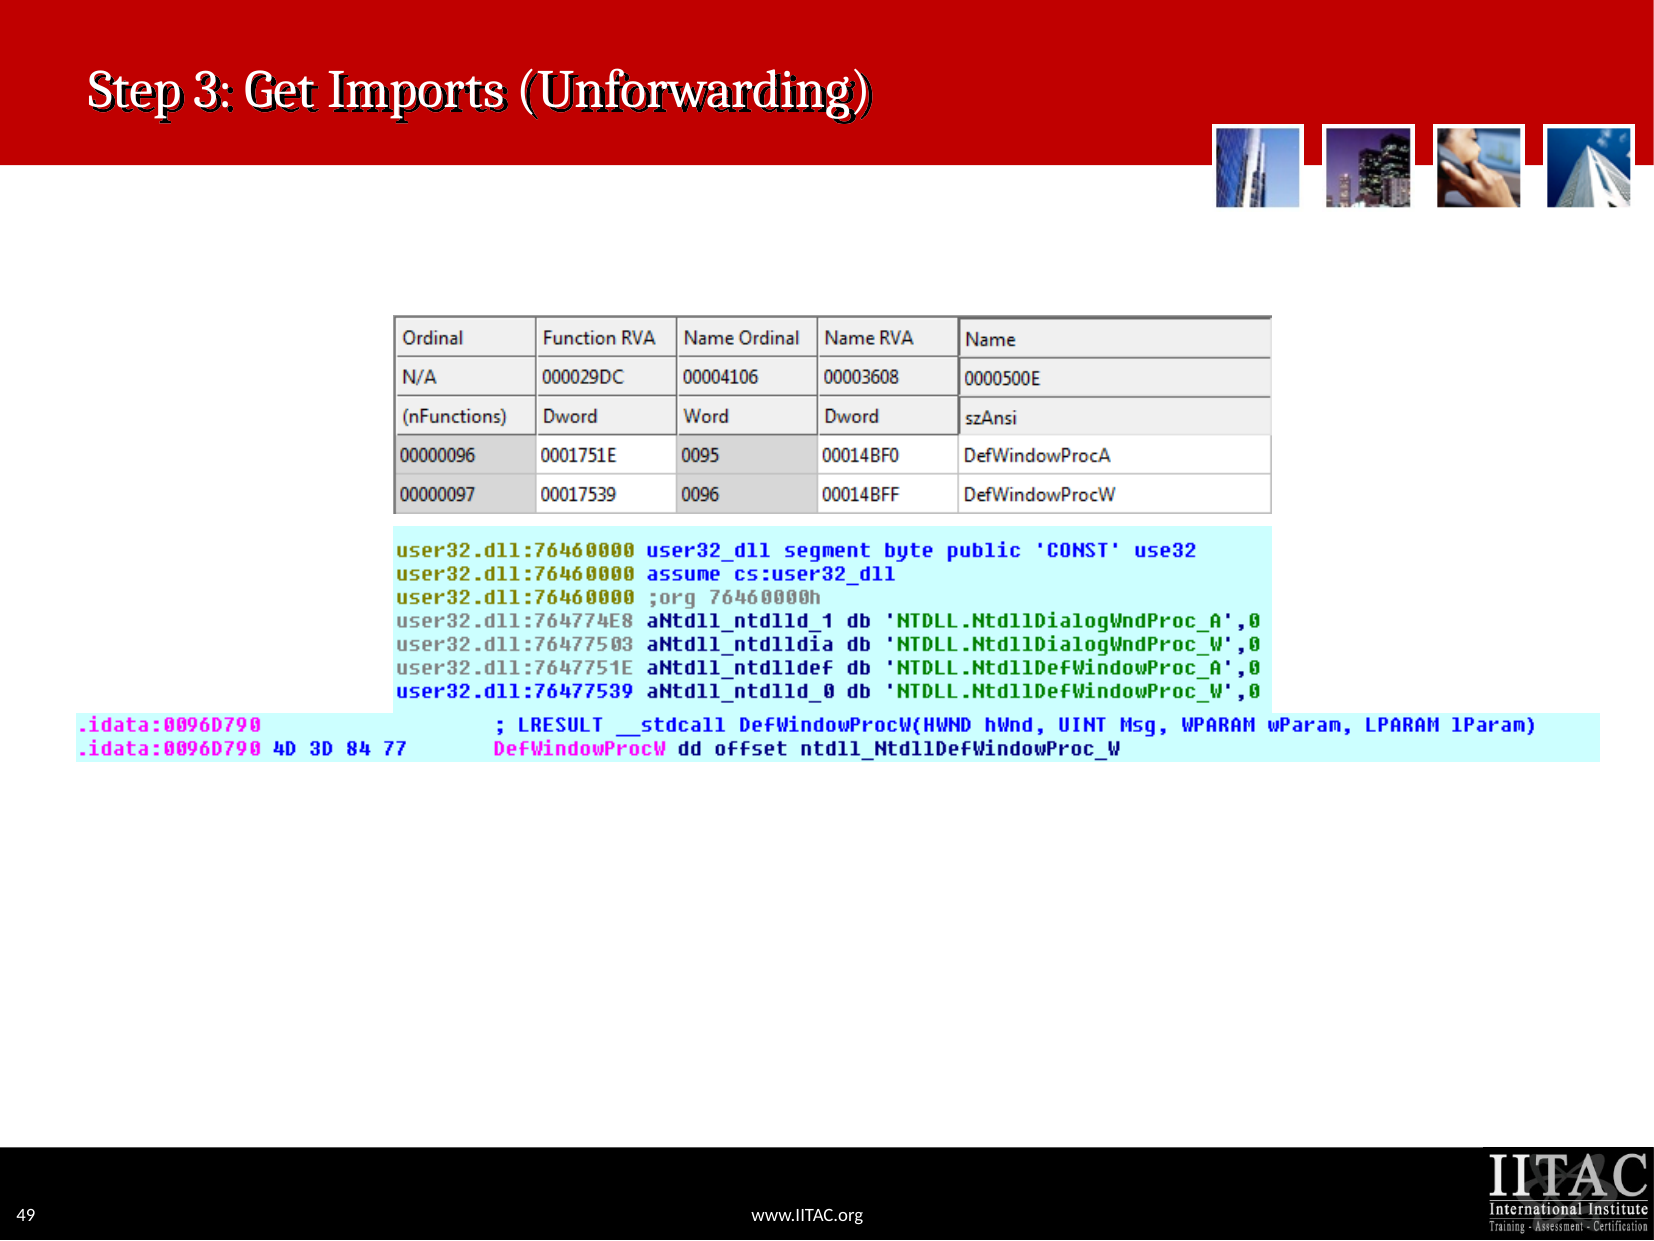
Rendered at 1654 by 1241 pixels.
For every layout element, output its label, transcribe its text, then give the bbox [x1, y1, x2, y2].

picture [1212, 135, 1304, 212]
picture [392, 525, 1272, 713]
picture [1483, 1147, 1654, 1240]
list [76, 713, 1600, 762]
title Step 3: Get Imports (Unforwarding) [71, 41, 1596, 130]
picture [1543, 124, 1635, 212]
footer www.IITAC.org [152, 1194, 1466, 1239]
picture [1322, 135, 1415, 212]
slide_number 49 [0, 1194, 152, 1241]
picture [1433, 135, 1525, 212]
picture [392, 315, 1272, 514]
